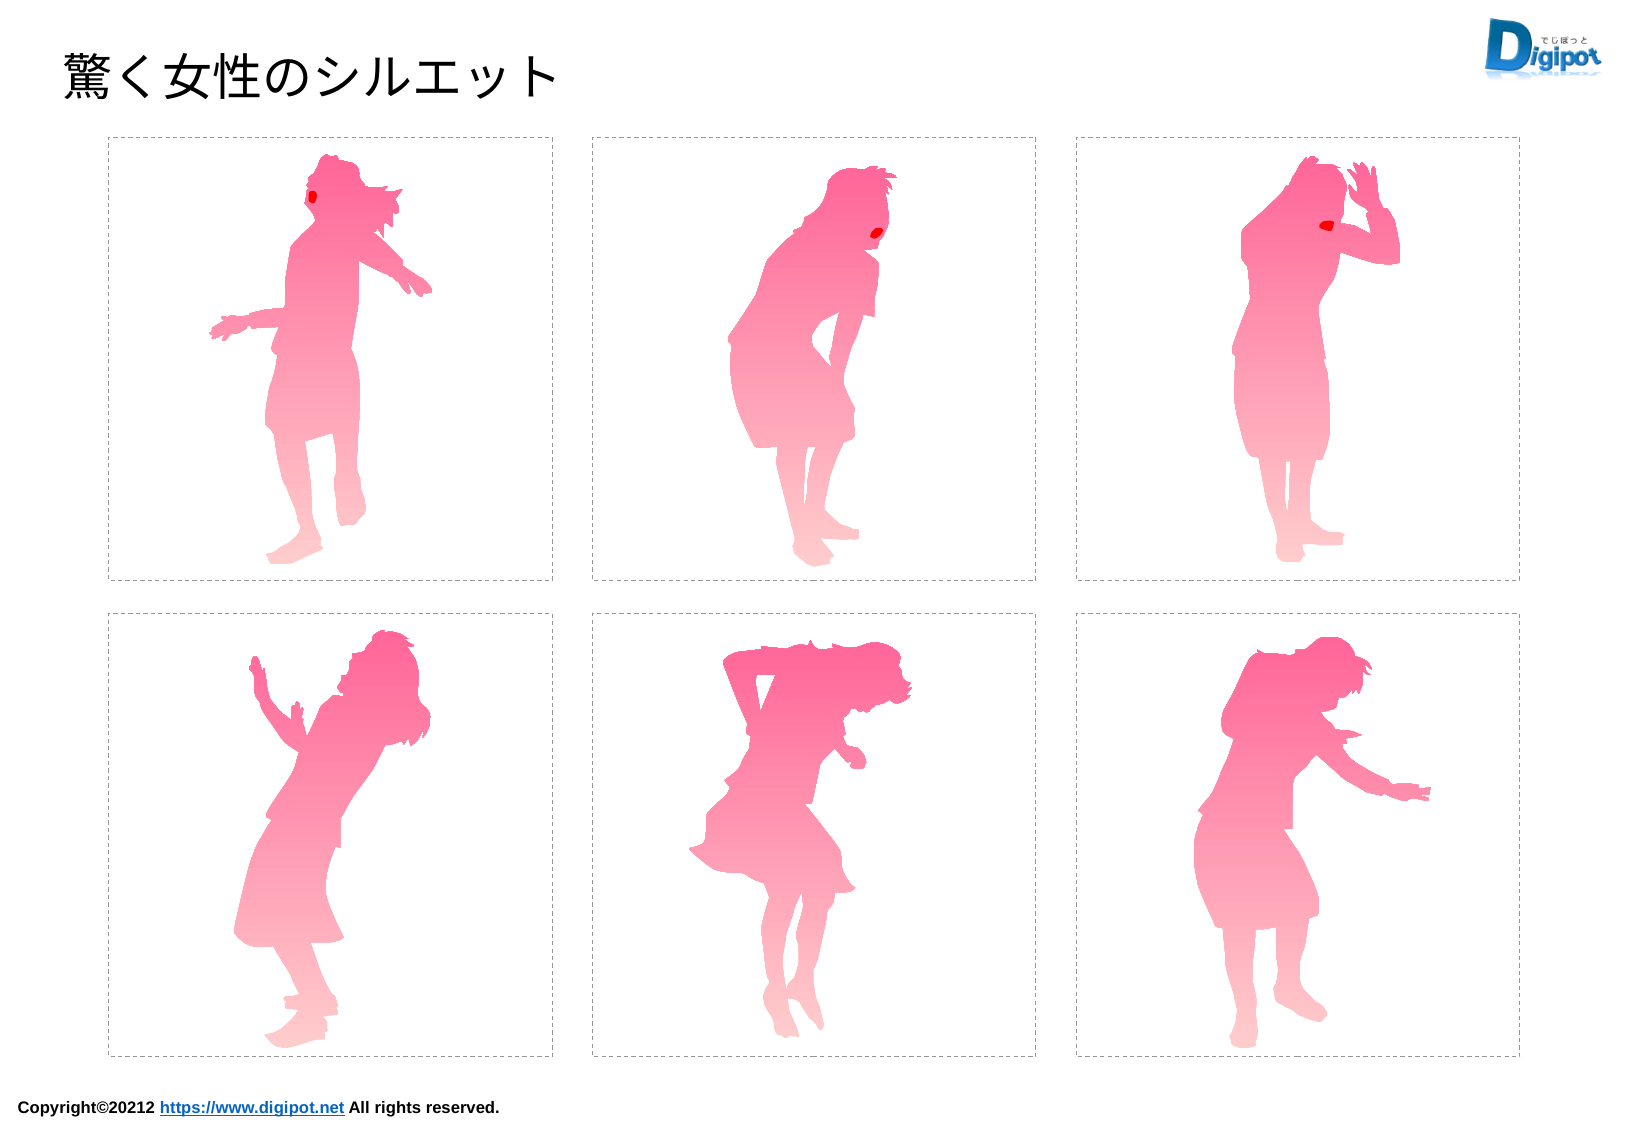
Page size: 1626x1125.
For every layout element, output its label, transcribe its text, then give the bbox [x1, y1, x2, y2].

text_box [209, 154, 432, 565]
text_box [1231, 155, 1401, 563]
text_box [727, 165, 898, 567]
text_box [688, 639, 912, 1039]
text_box [1193, 636, 1432, 1049]
picture [1485, 18, 1602, 82]
text_box 驚く女性のシルエット [47, 38, 578, 113]
text_box [233, 629, 432, 1049]
